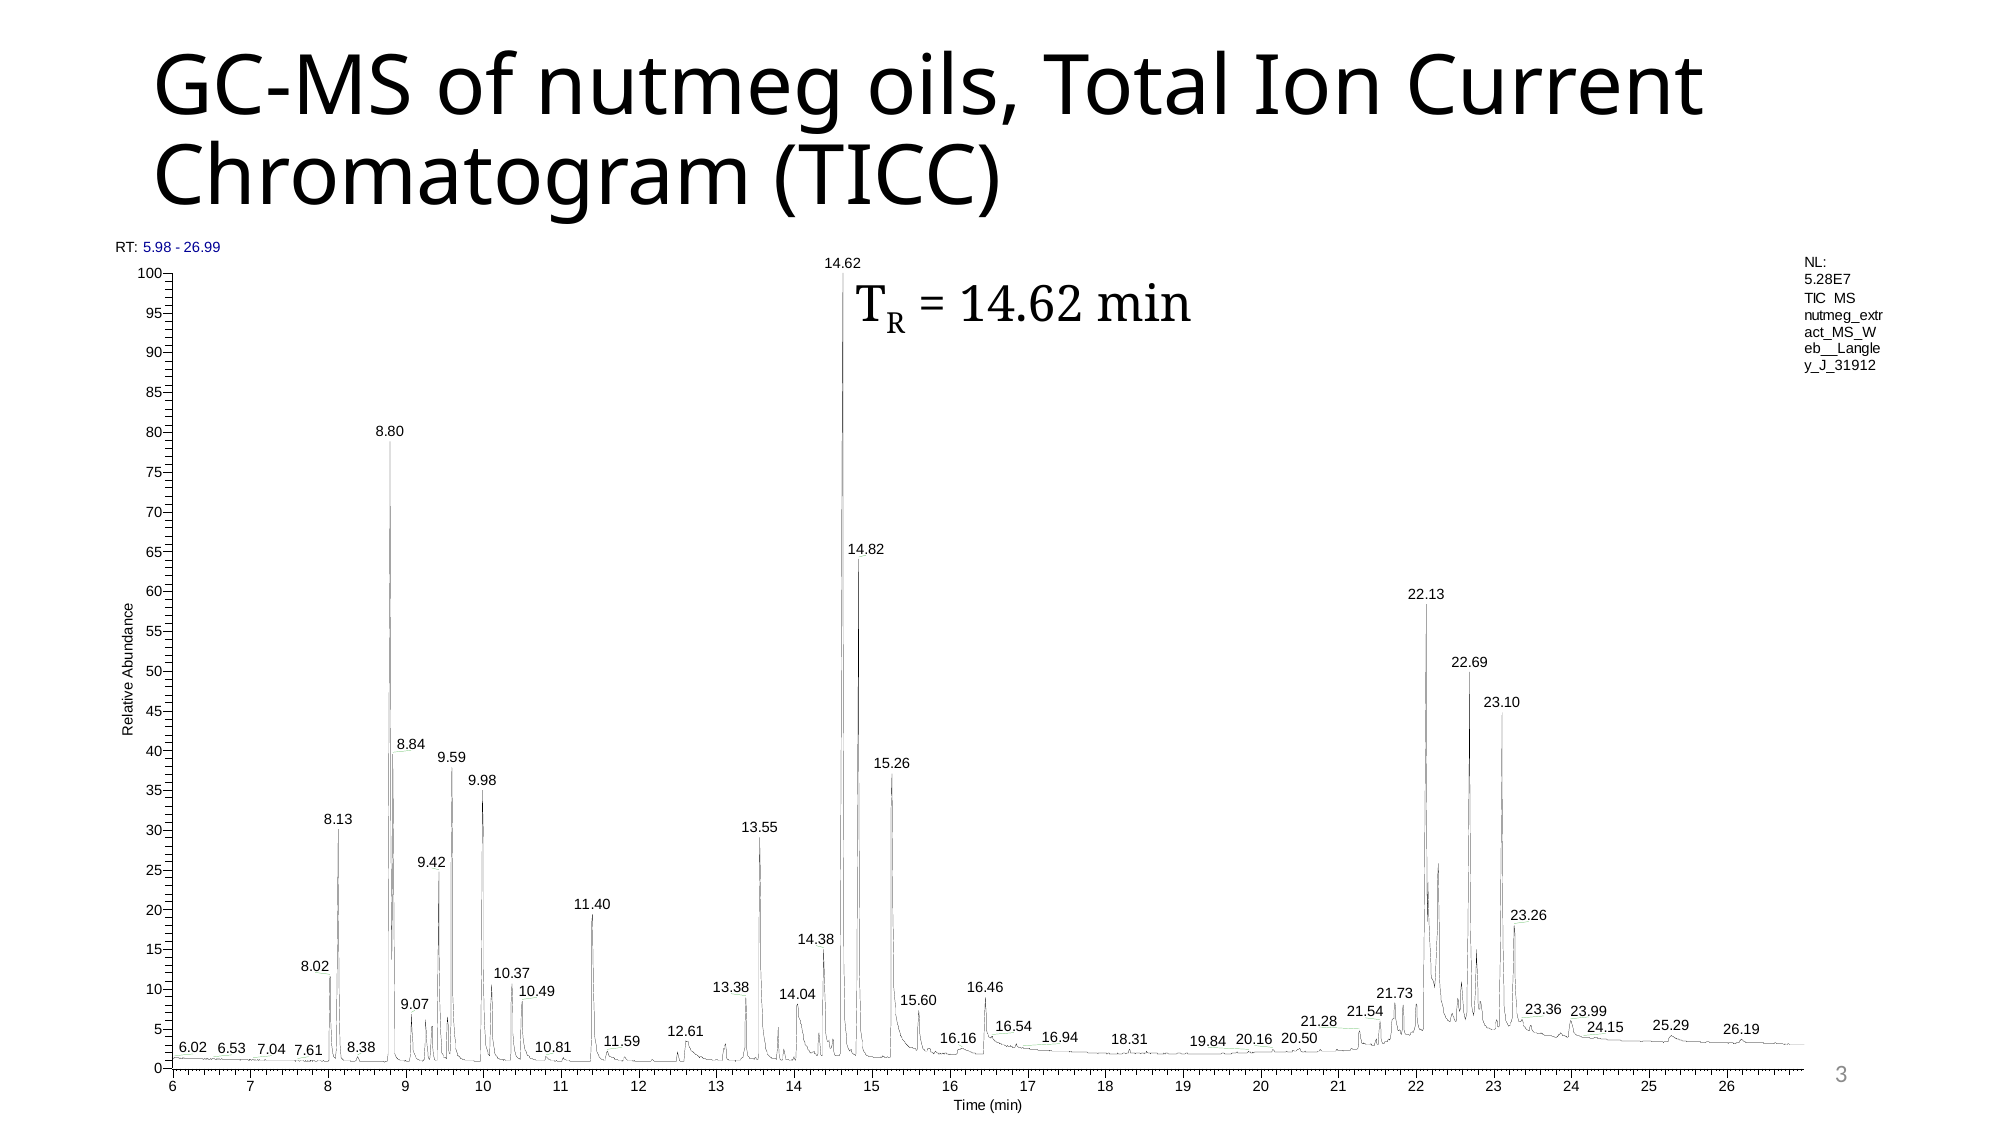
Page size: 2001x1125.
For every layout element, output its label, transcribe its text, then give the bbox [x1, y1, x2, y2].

picture [113, 236, 1885, 1121]
title GC-MS of nutmeg oils, Total Ion Current Chromatogram (TICC) [137, 23, 1863, 236]
